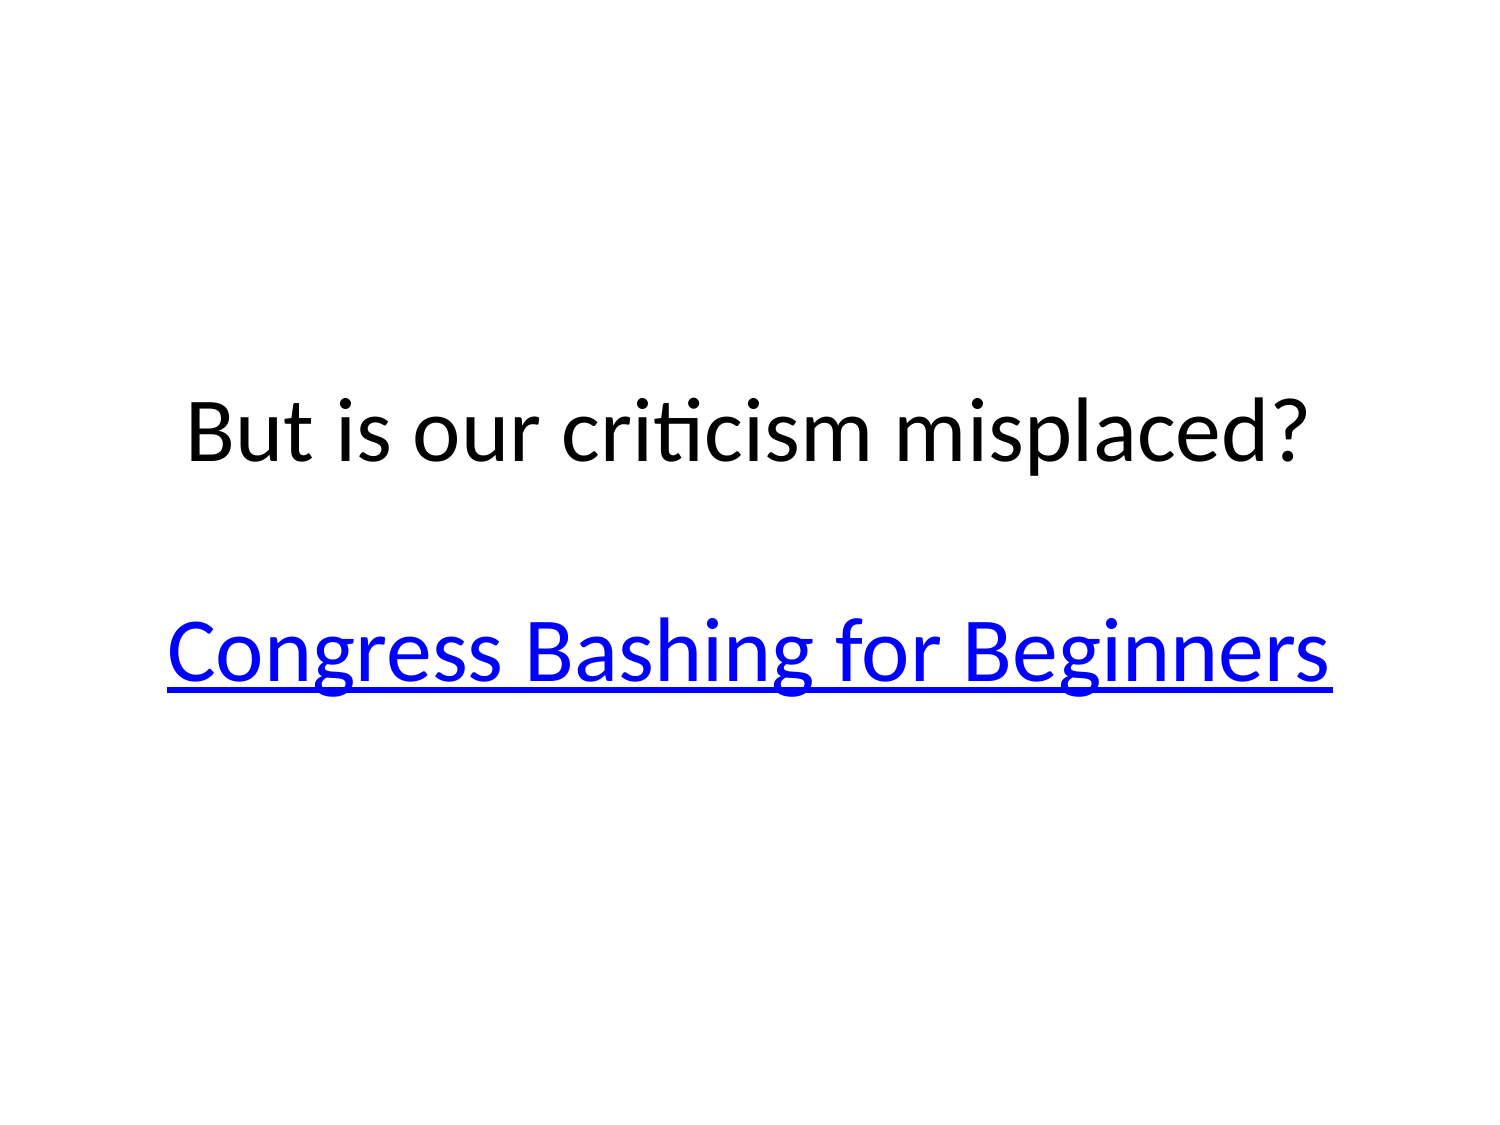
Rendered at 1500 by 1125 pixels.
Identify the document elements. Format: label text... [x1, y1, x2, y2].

title But is our criticism misplaced? Congress Bashing for Beginners [74, 44, 1426, 1026]
